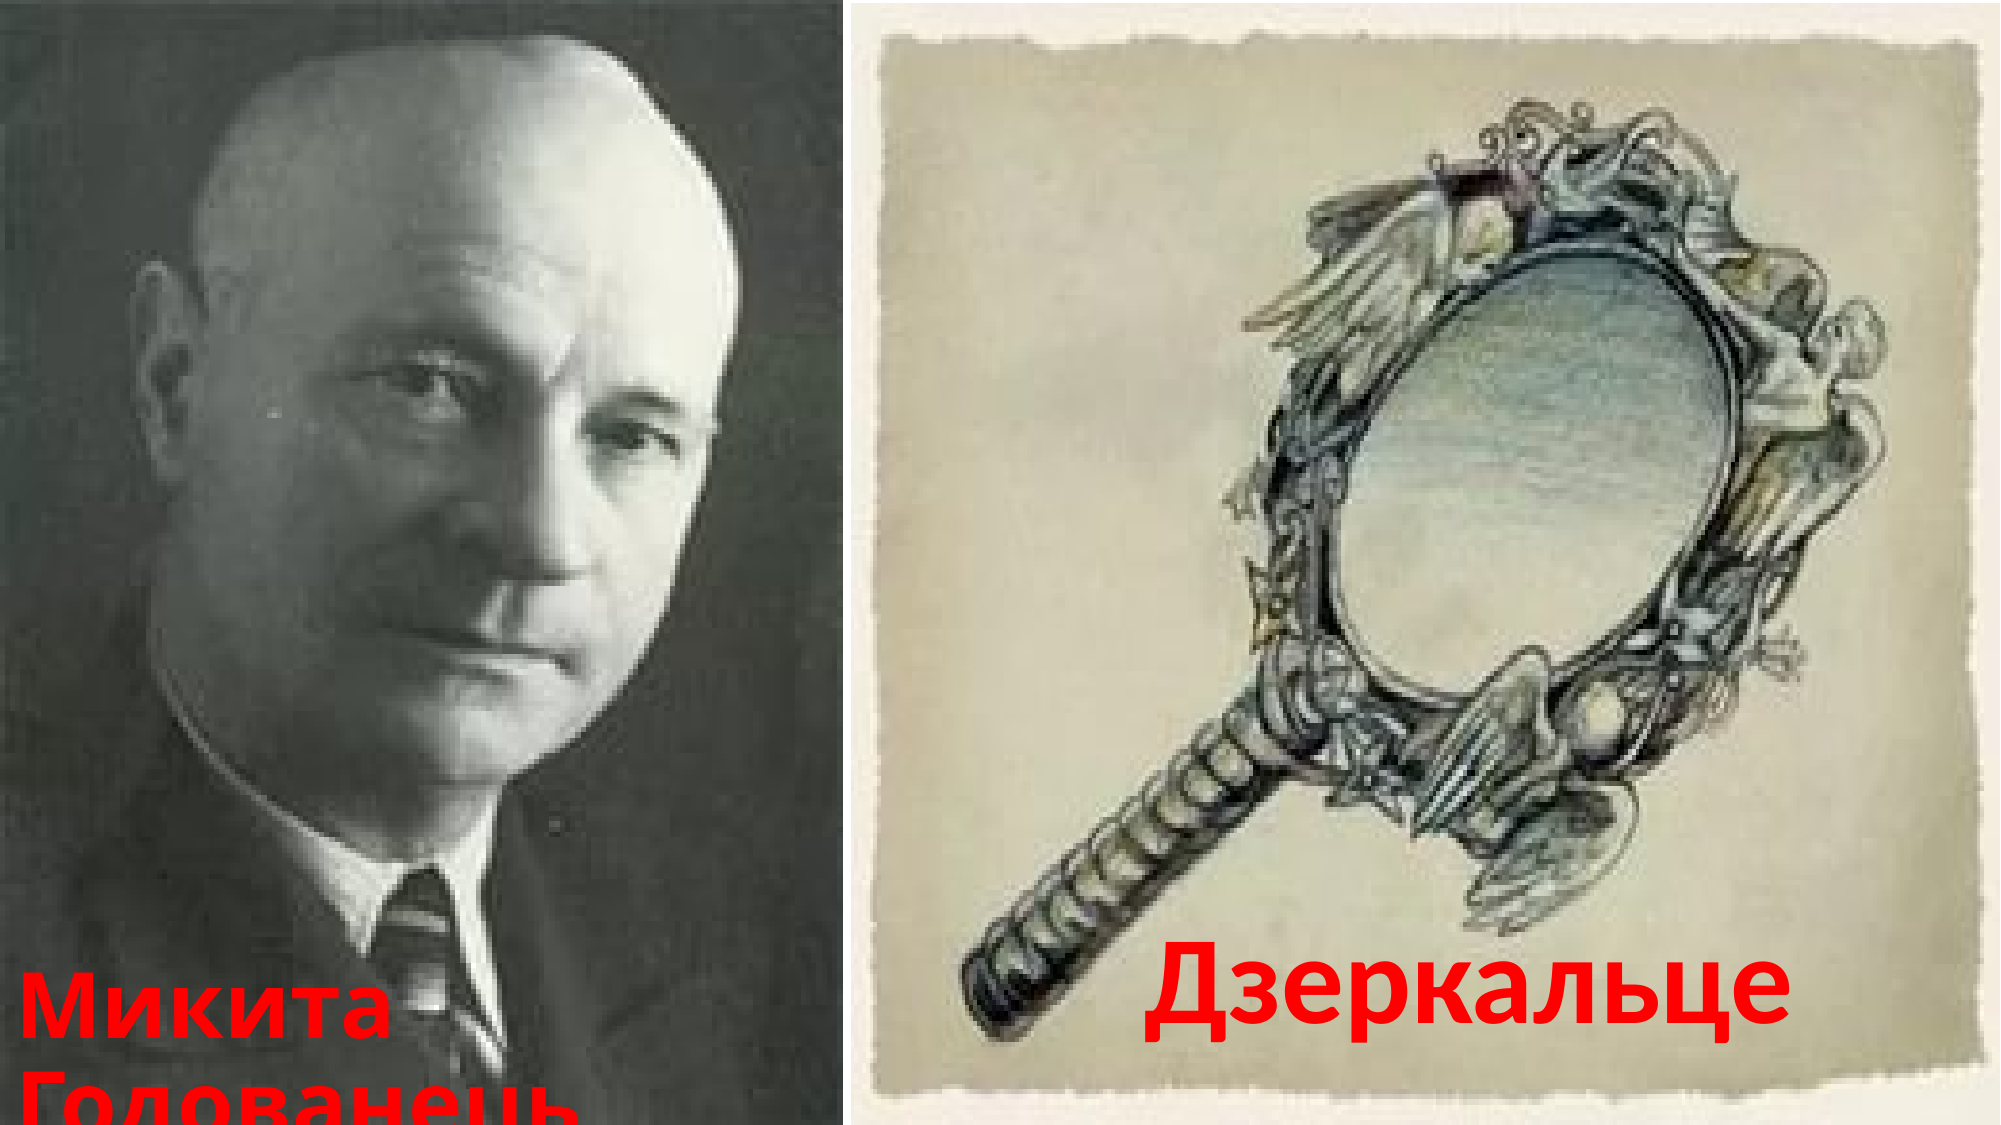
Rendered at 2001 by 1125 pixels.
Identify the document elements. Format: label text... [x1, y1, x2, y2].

title Микита Годованець [843, 949, 851, 1125]
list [0, 0, 843, 1125]
picture [851, 3, 2000, 1125]
